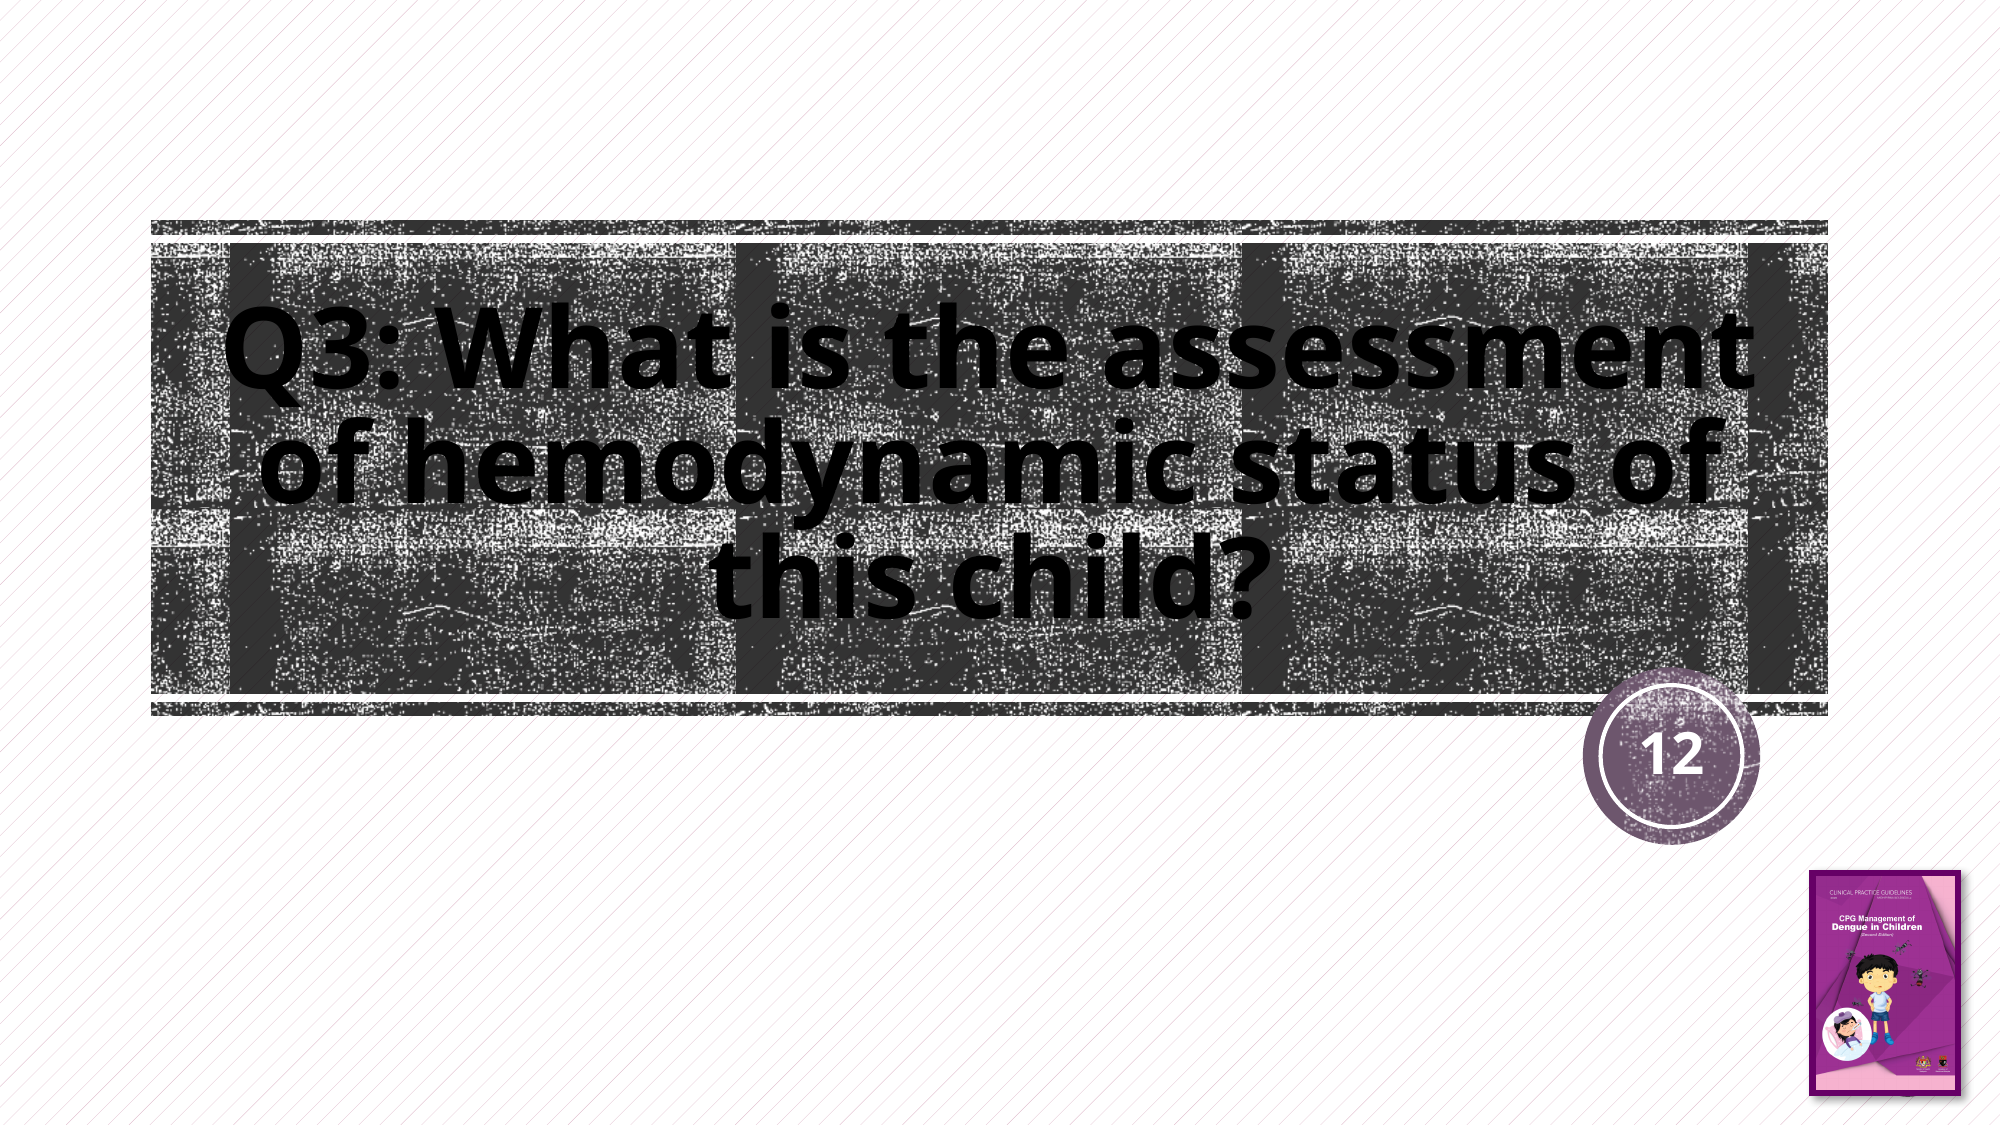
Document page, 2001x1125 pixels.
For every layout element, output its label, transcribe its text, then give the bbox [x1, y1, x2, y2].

title Q3: What is the assessment of hemodynamic status of this child? [172, 234, 1808, 704]
picture [1816, 876, 1955, 1090]
slide_number 12 [1573, 703, 1770, 809]
